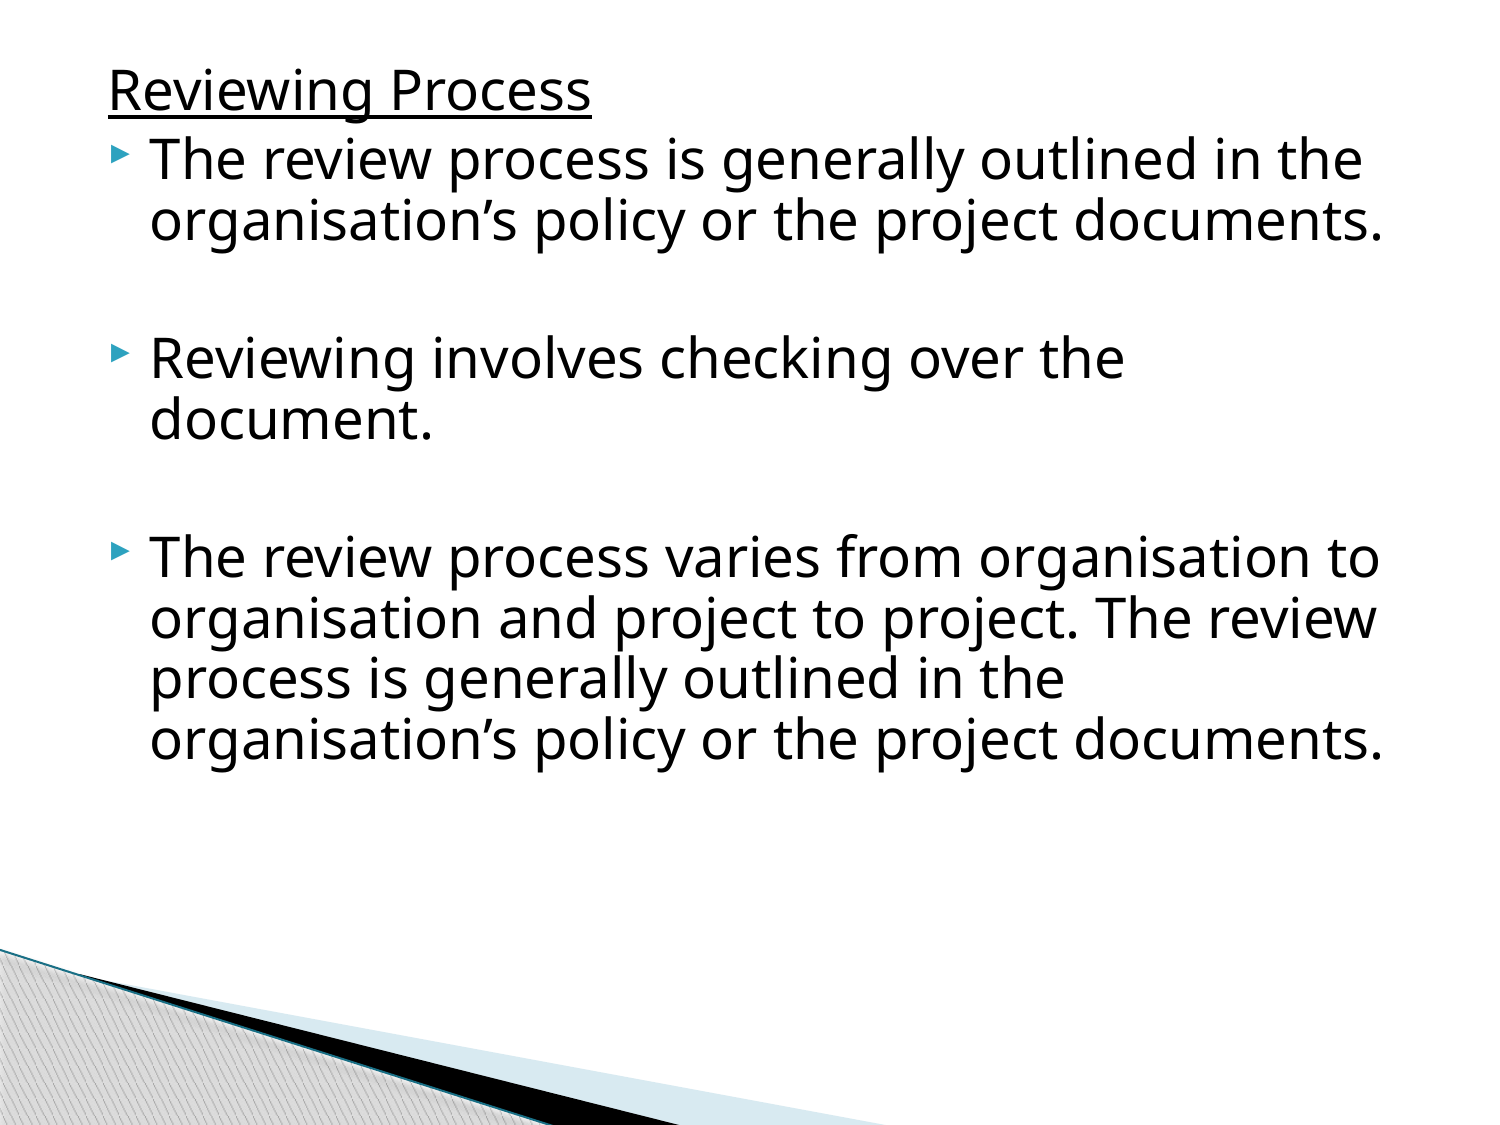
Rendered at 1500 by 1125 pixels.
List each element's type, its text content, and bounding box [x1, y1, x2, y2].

list Reviewing Process The review process is generally outlined in the organisation’s policy or the project documents. Reviewing involves checking over the document. The review process varies from organisation to organisation and project to project. The review process is generally outlined in the organisation’s policy or the project documents. [74, 54, 1426, 986]
